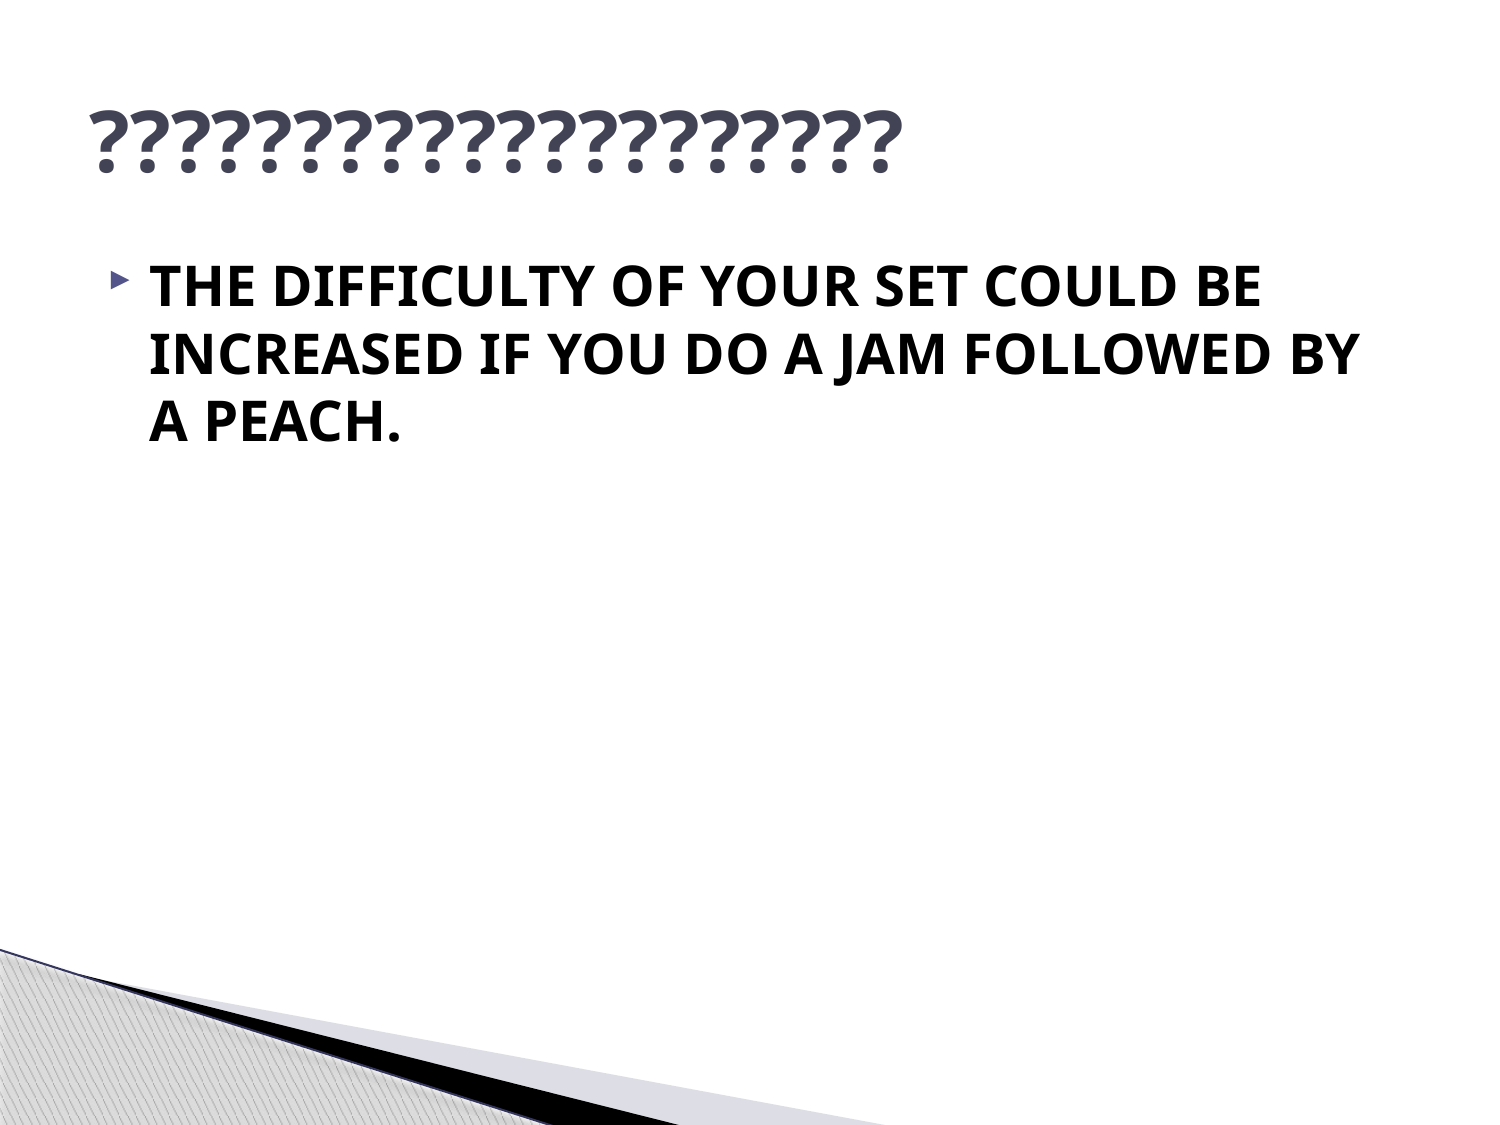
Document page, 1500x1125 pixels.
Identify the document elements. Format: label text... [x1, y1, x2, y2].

title ???????????????????? [75, 45, 1425, 233]
list THE DIFFICULTY OF YOUR SET COULD BE INCREASED IF YOU DO A JAM FOLLOWED BY A PEACH. [75, 243, 1425, 986]
